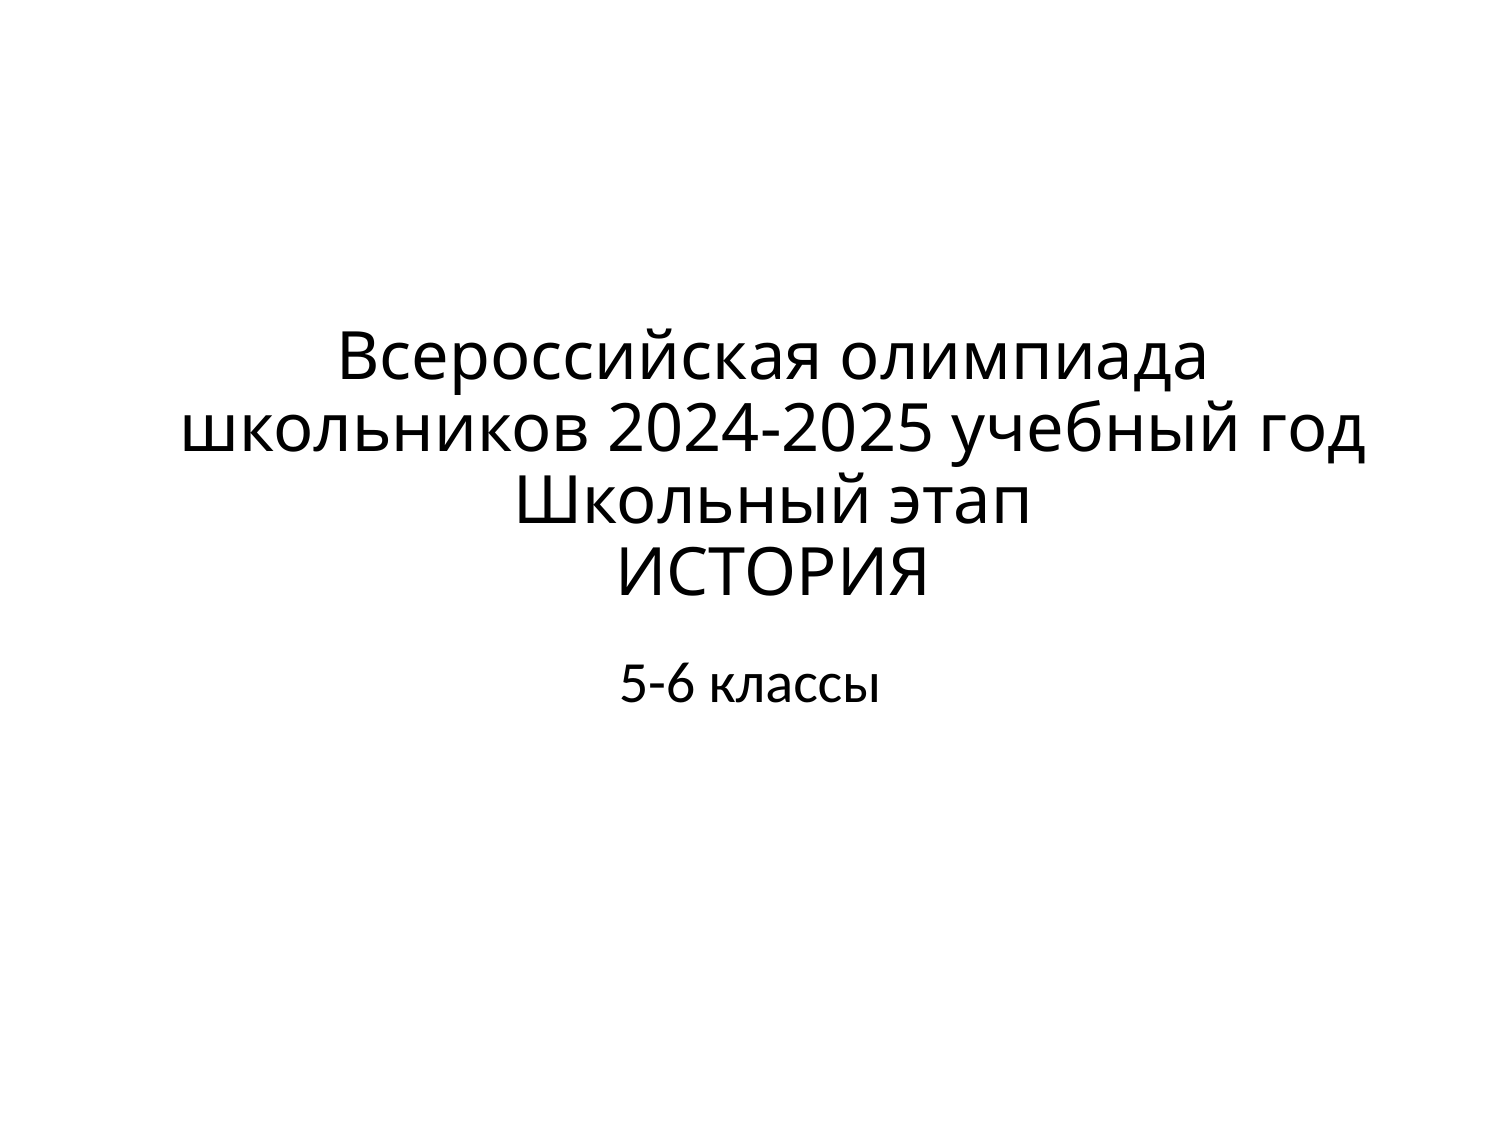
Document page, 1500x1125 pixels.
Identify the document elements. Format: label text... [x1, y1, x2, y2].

title Всероссийская олимпиада школьников 2024-2025 учебный год Школьный этап ИСТОРИЯ [147, 267, 1400, 618]
subtitle 5-6 классы [187, 645, 1313, 863]
